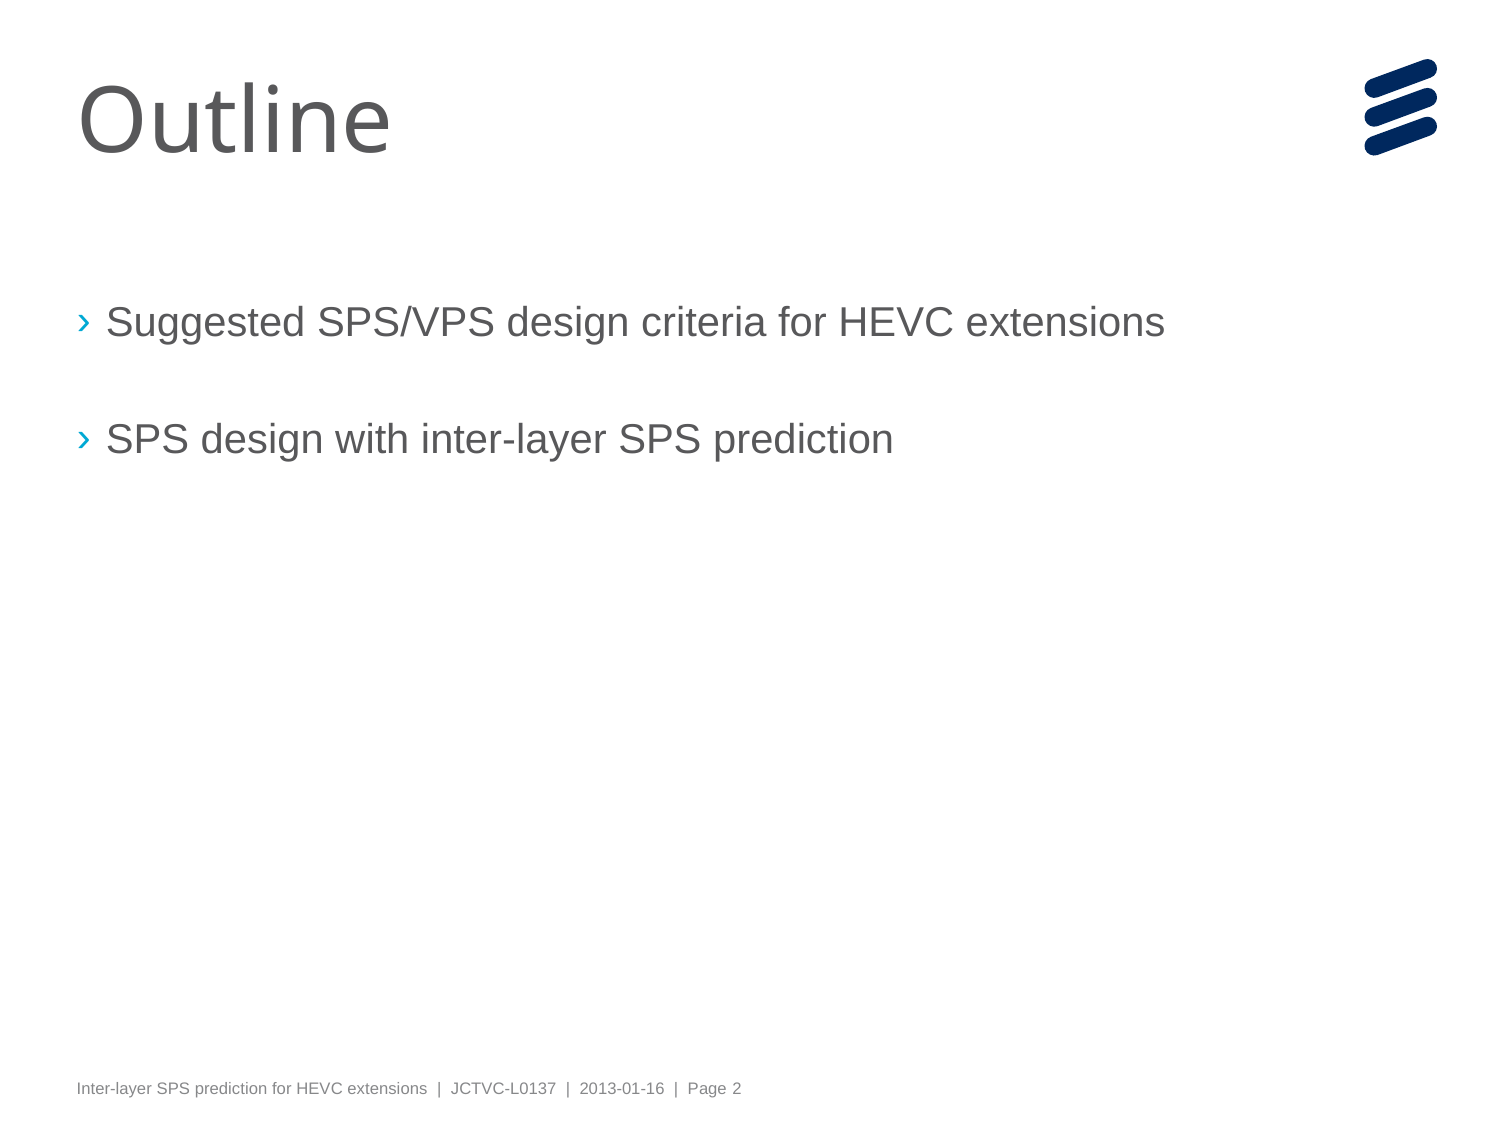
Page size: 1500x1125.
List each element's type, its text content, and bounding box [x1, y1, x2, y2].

list Suggested SPS/VPS design criteria for HEVC extensions SPS design with inter-layer SPS prediction [64, 295, 1436, 928]
title Outline [64, 39, 1295, 218]
